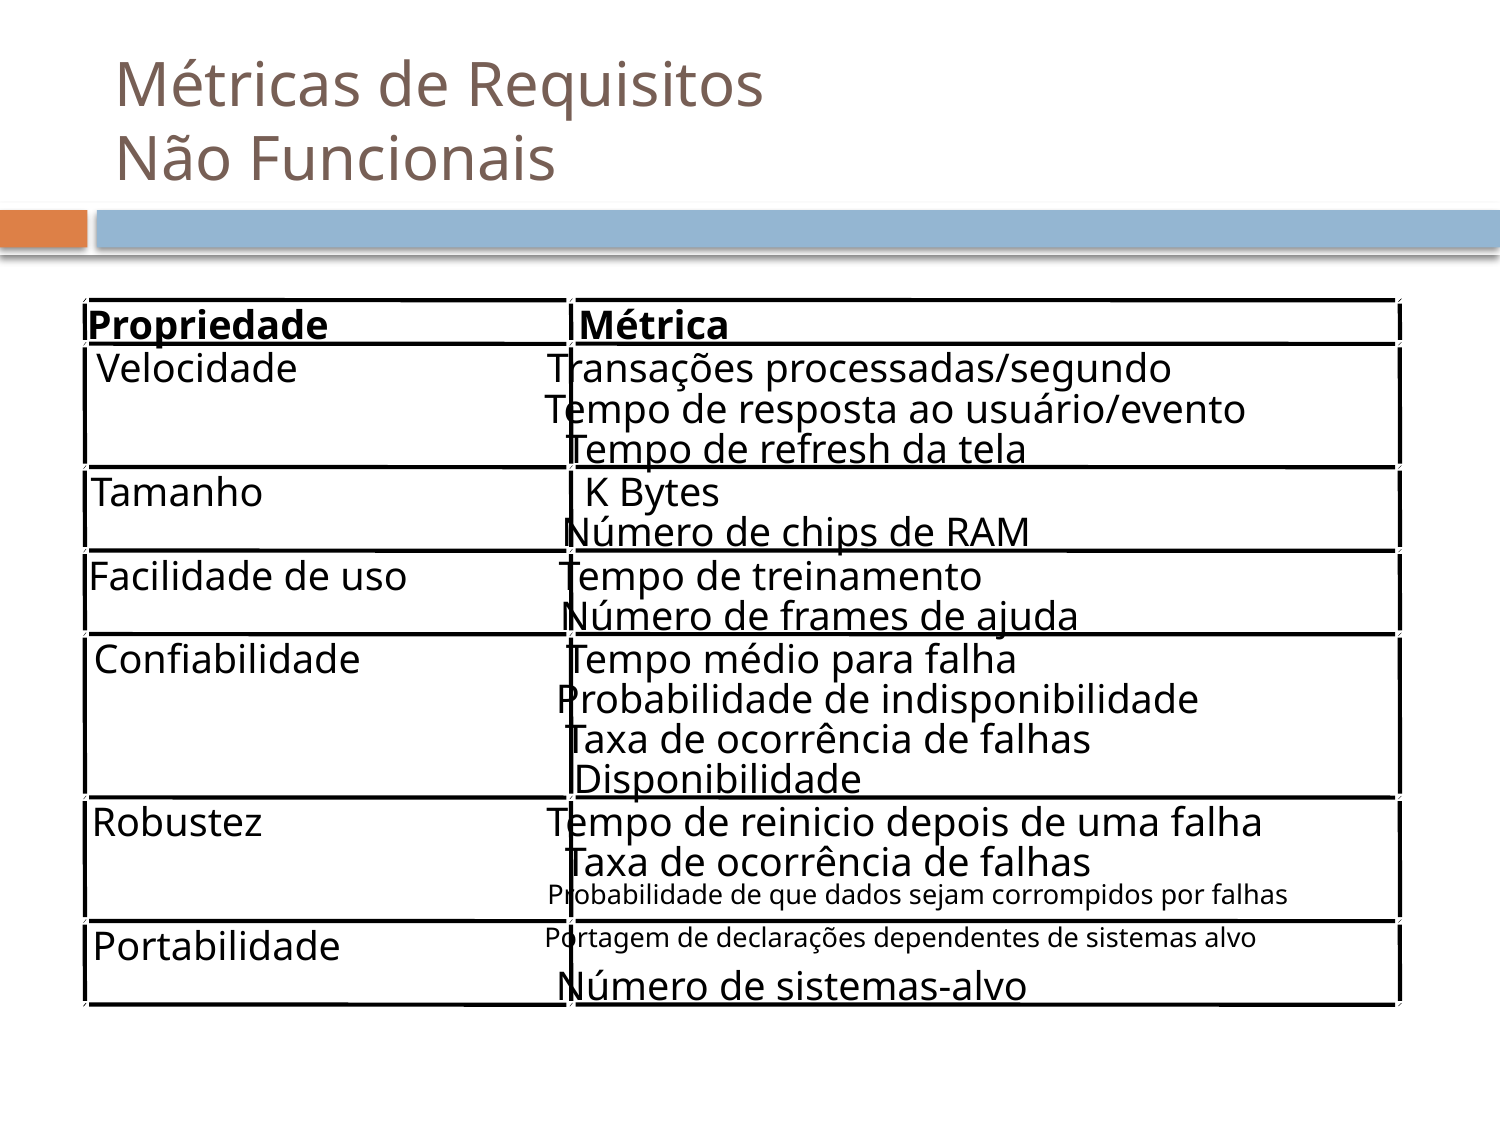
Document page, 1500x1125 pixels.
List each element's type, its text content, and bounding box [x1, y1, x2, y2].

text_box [84, 299, 1446, 1063]
title Métricas de Requisitos Não Funcionais [100, 37, 1438, 200]
